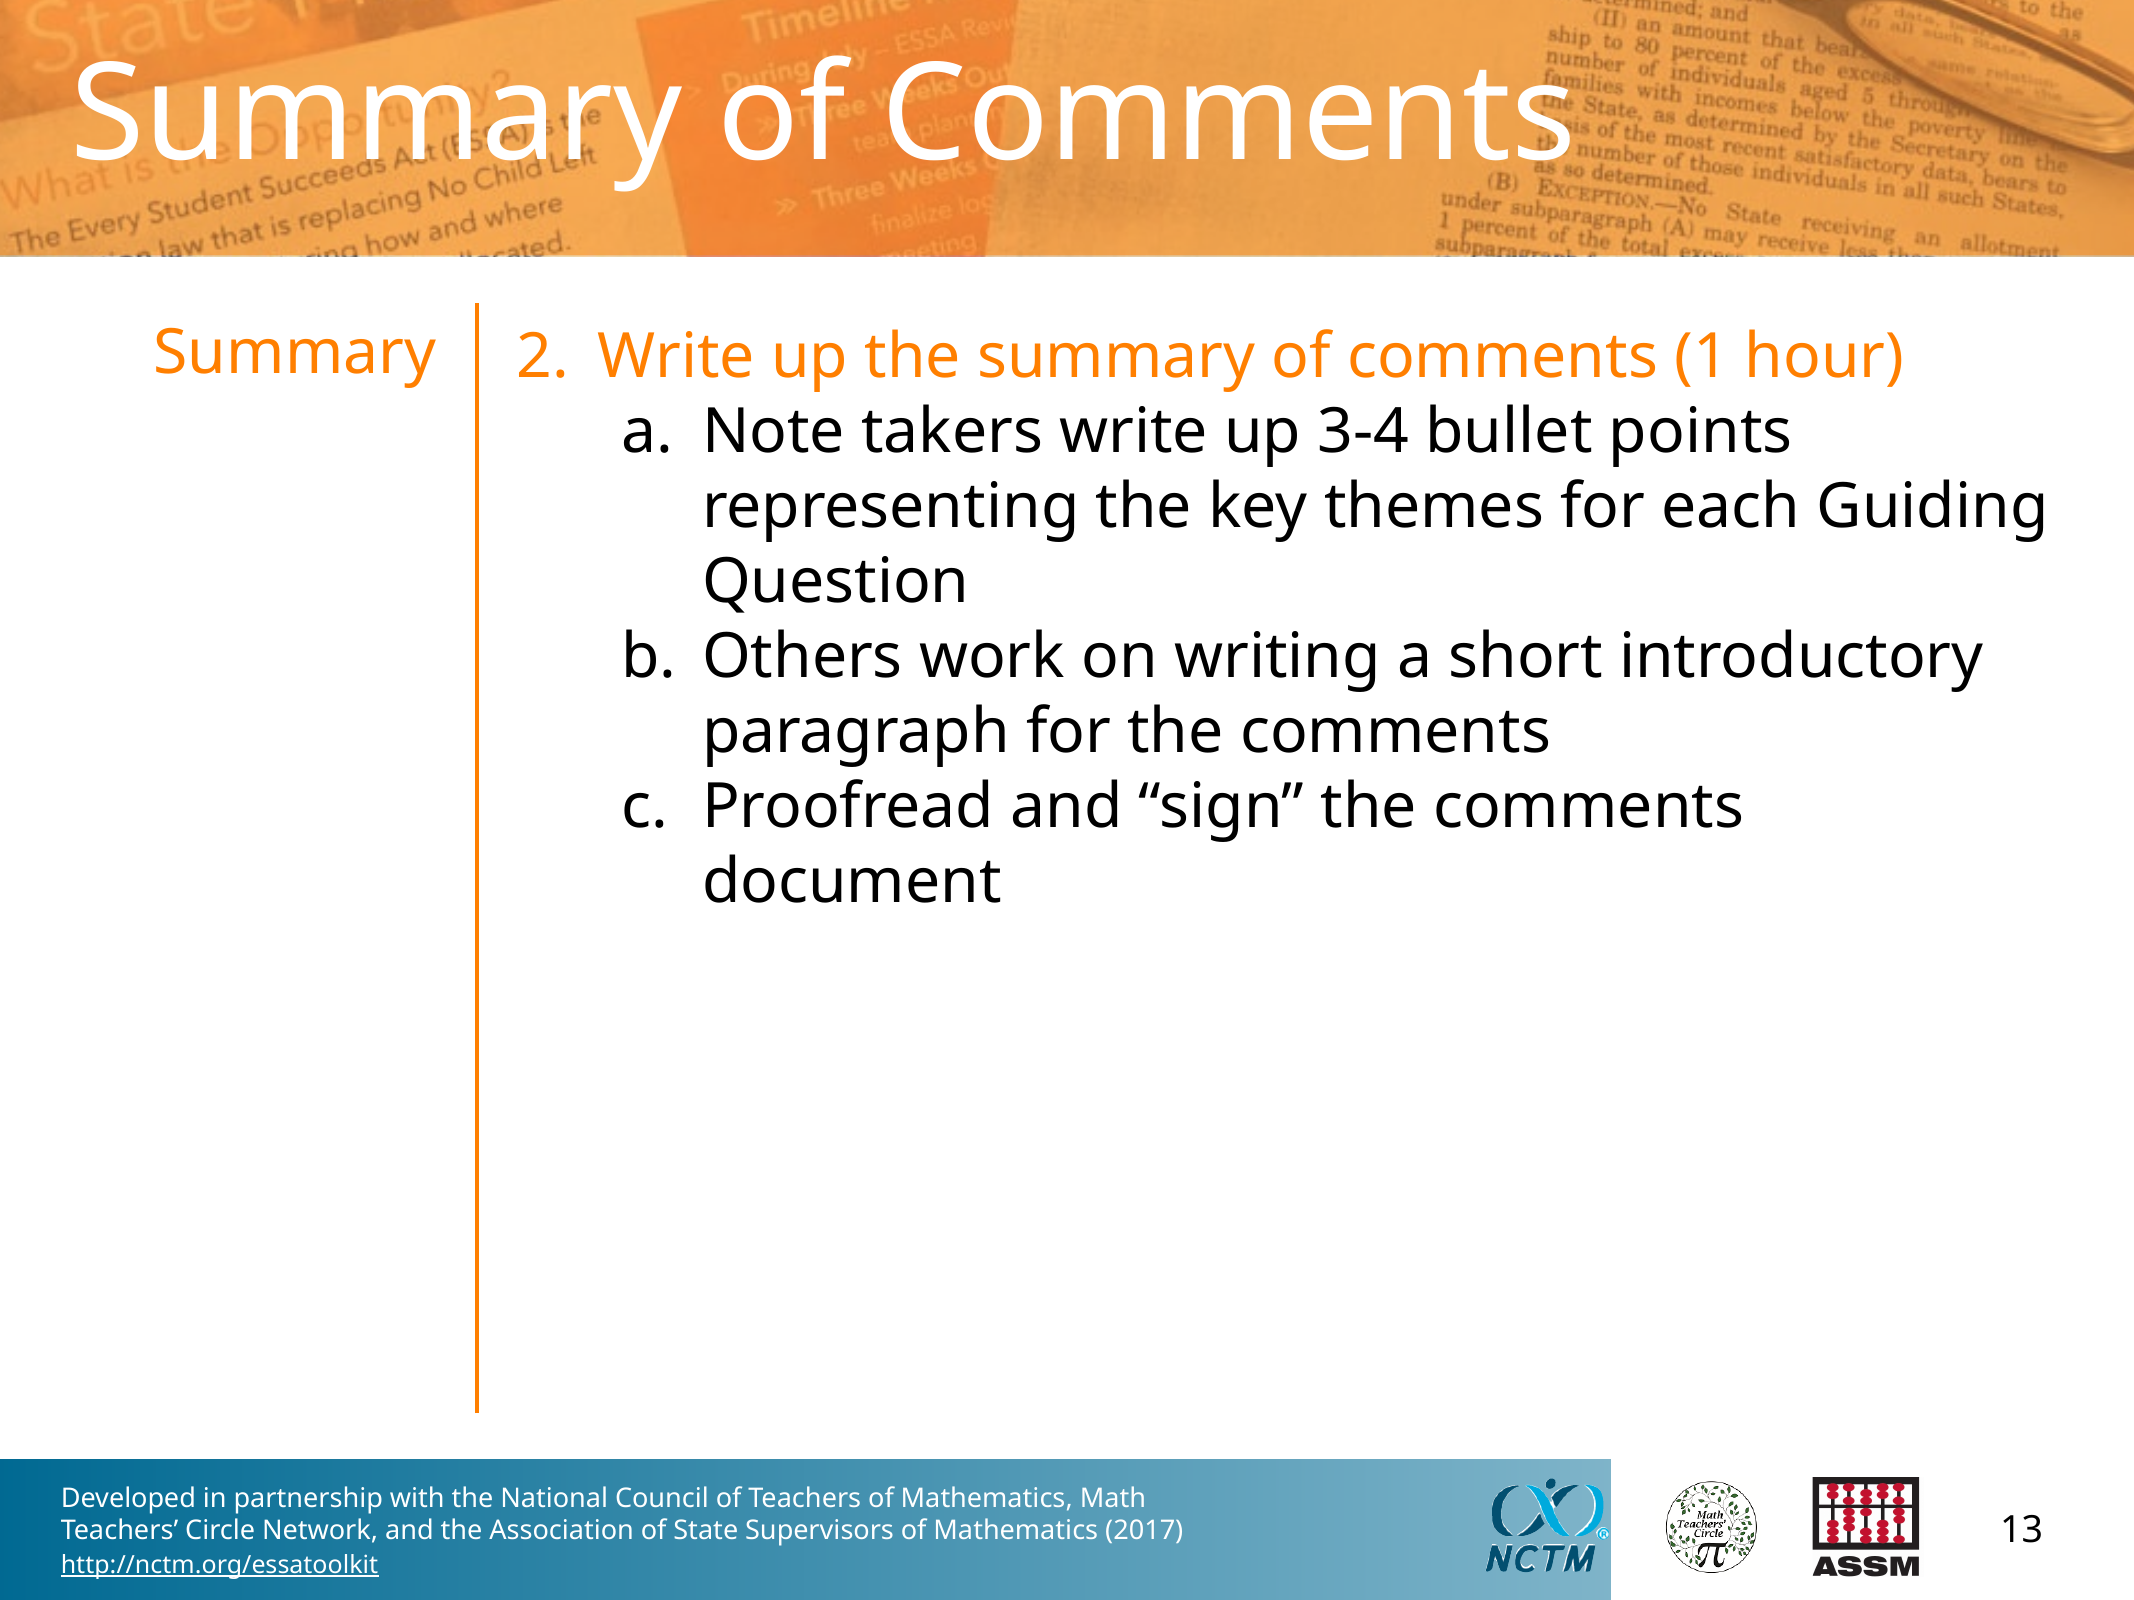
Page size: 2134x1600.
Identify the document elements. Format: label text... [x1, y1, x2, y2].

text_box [0, 1459, 1612, 1600]
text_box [0, 0, 2134, 257]
slide_number 13 [1969, 1495, 2075, 1560]
text_box Write up the summary of comments (1 hour) Note takers write up 3-4 bullet points representing the key themes for each Guiding Question Others work on writing a short introductory paragraph for the comments Proofread and “sign” the comments document [508, 307, 2068, 1418]
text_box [1485, 1477, 1925, 1577]
text_box Summary [31, 302, 445, 877]
